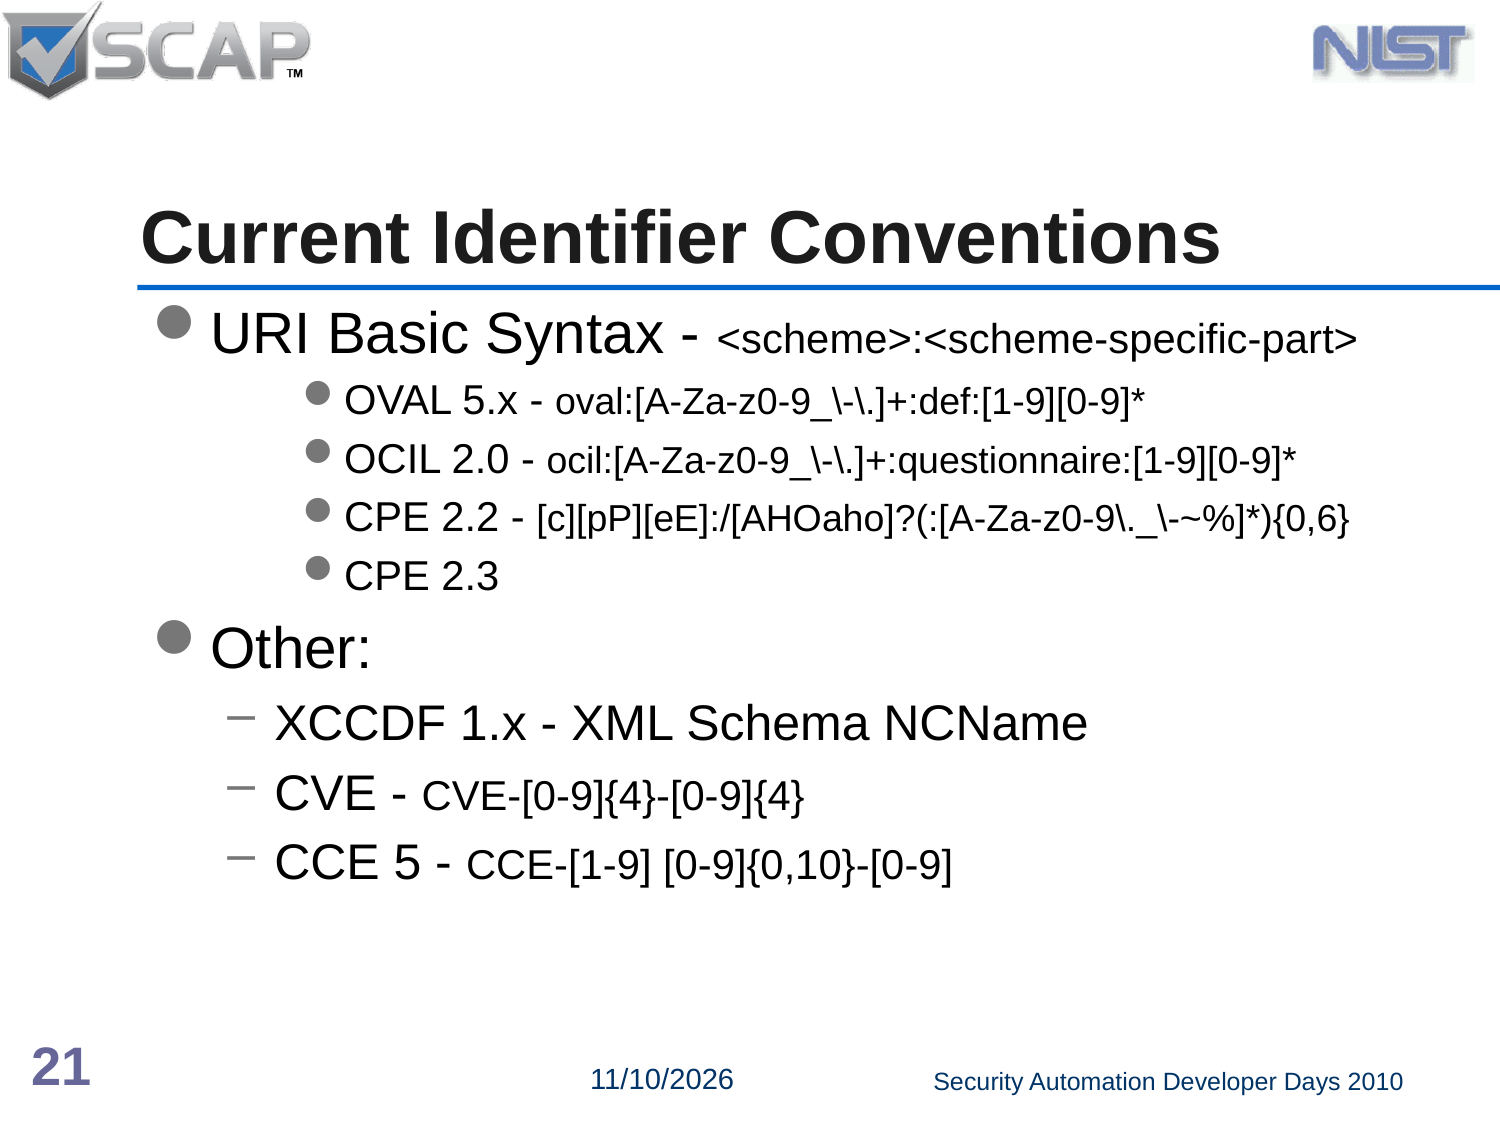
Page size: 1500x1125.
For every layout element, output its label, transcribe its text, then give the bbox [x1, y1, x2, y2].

footer Security Automation Developer Days 2010 [912, 1024, 1426, 1104]
picture [1312, 24, 1475, 83]
slide_number 21 [13, 1023, 111, 1105]
title Current Identifier Conventions [124, 99, 1426, 288]
picture [0, 0, 313, 103]
list URI Basic Syntax - <scheme>:<scheme-specific-part> OVAL 5.x - oval:[A-Za-z0-9_\-\.]+:def:[1-9][0-9]* OCIL 2.0 - ocil:[A-Za-z0-9_\-\.]+:questionnaire:[1-9][0-9]* CPE 2.2 - [c][pP][eE]:/[AHOaho]?(:[A-Za-z0-9\._\-~%]*){0,6} CPE 2.3 Other: XCCDF 1.x - XML Schema NCName CVE - CVE-[0-9]{4}-[0-9]{4} CCE 5 - CCE-[1-9] [0-9]{0,10}-[0-9] [137, 287, 1400, 1026]
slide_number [399, 1024, 750, 1104]
